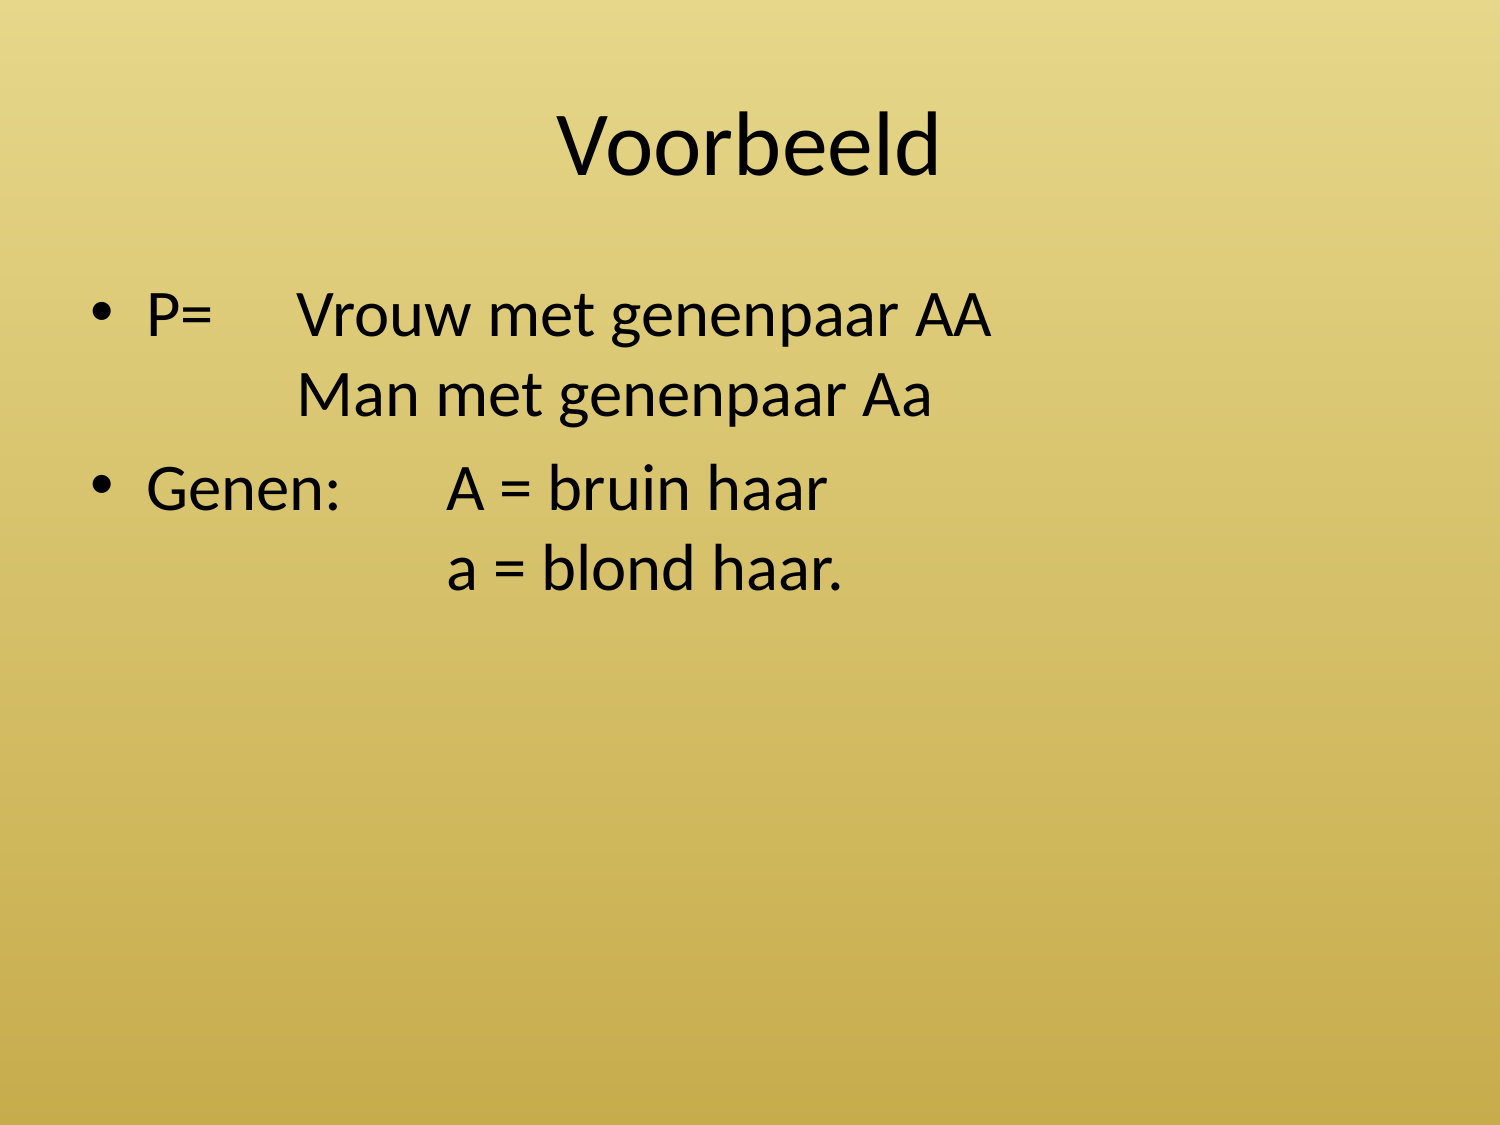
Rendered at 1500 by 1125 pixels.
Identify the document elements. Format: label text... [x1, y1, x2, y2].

title Voorbeeld [75, 45, 1425, 233]
list P= Vrouw met genenpaar AA Man met genenpaar Aa Genen: A = bruin haar a = blond haar. [75, 262, 1425, 1005]
